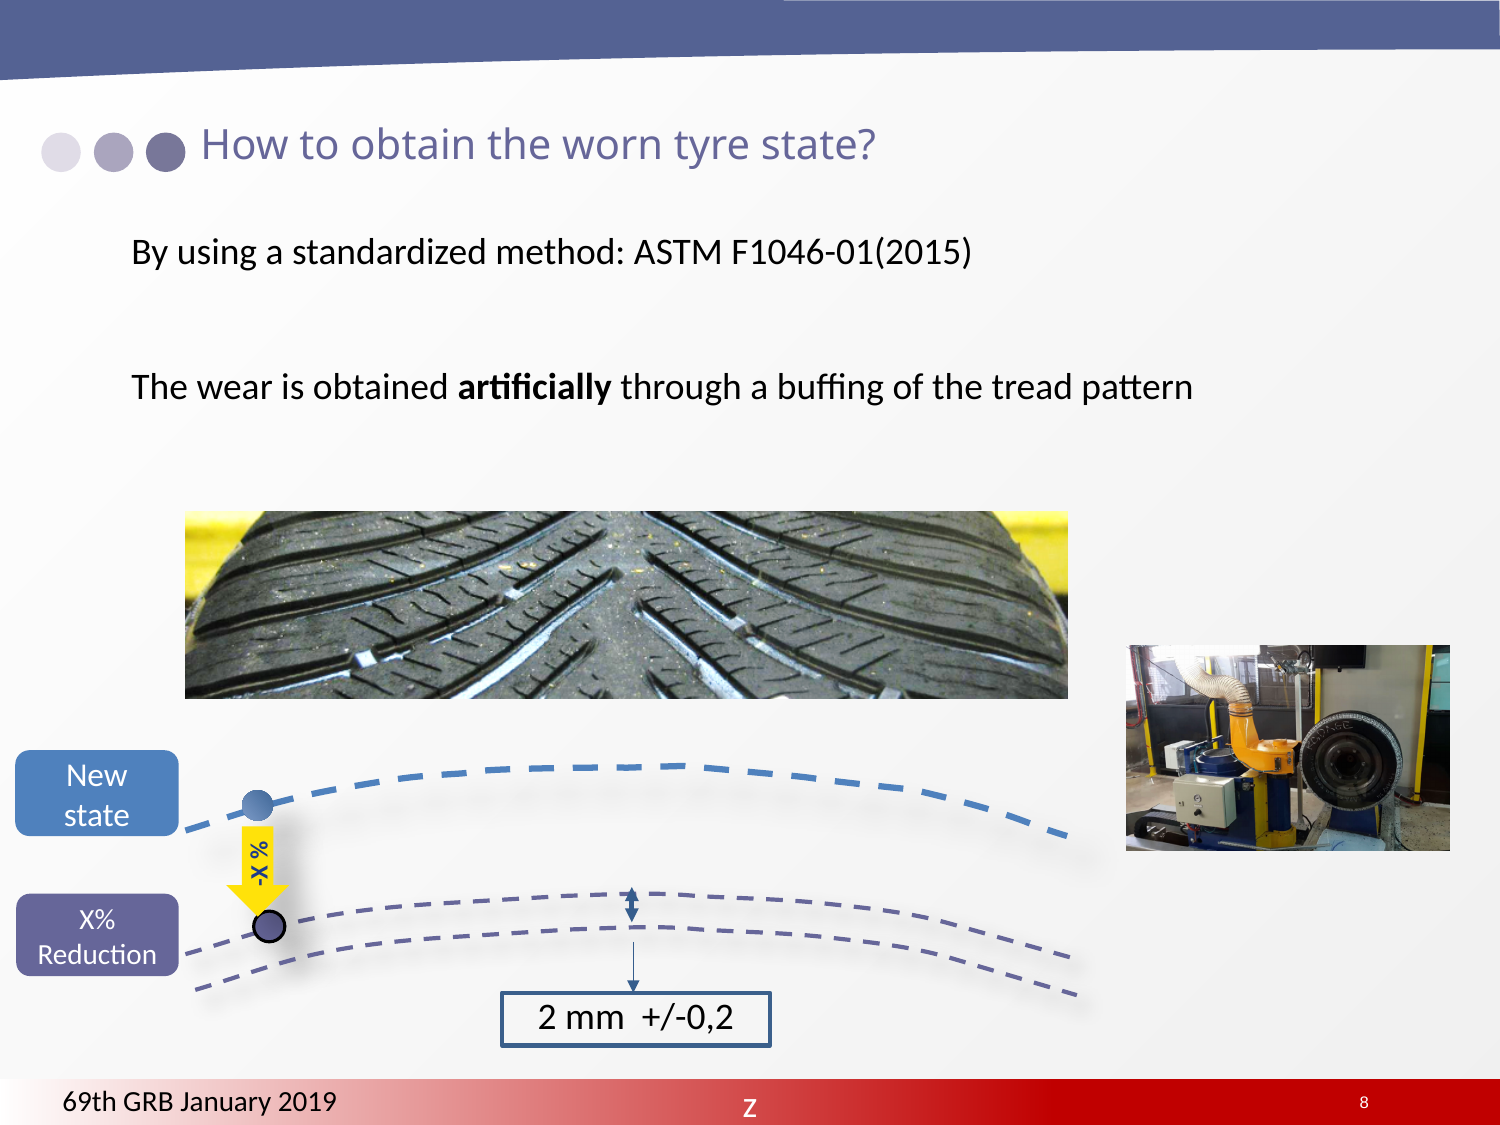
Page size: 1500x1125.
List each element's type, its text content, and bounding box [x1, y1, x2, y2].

title How to obtain the worn tyre state? [185, 90, 1446, 174]
text_box 69th GRB January 2019 [47, 1085, 359, 1125]
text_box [14, 174, 1460, 1046]
